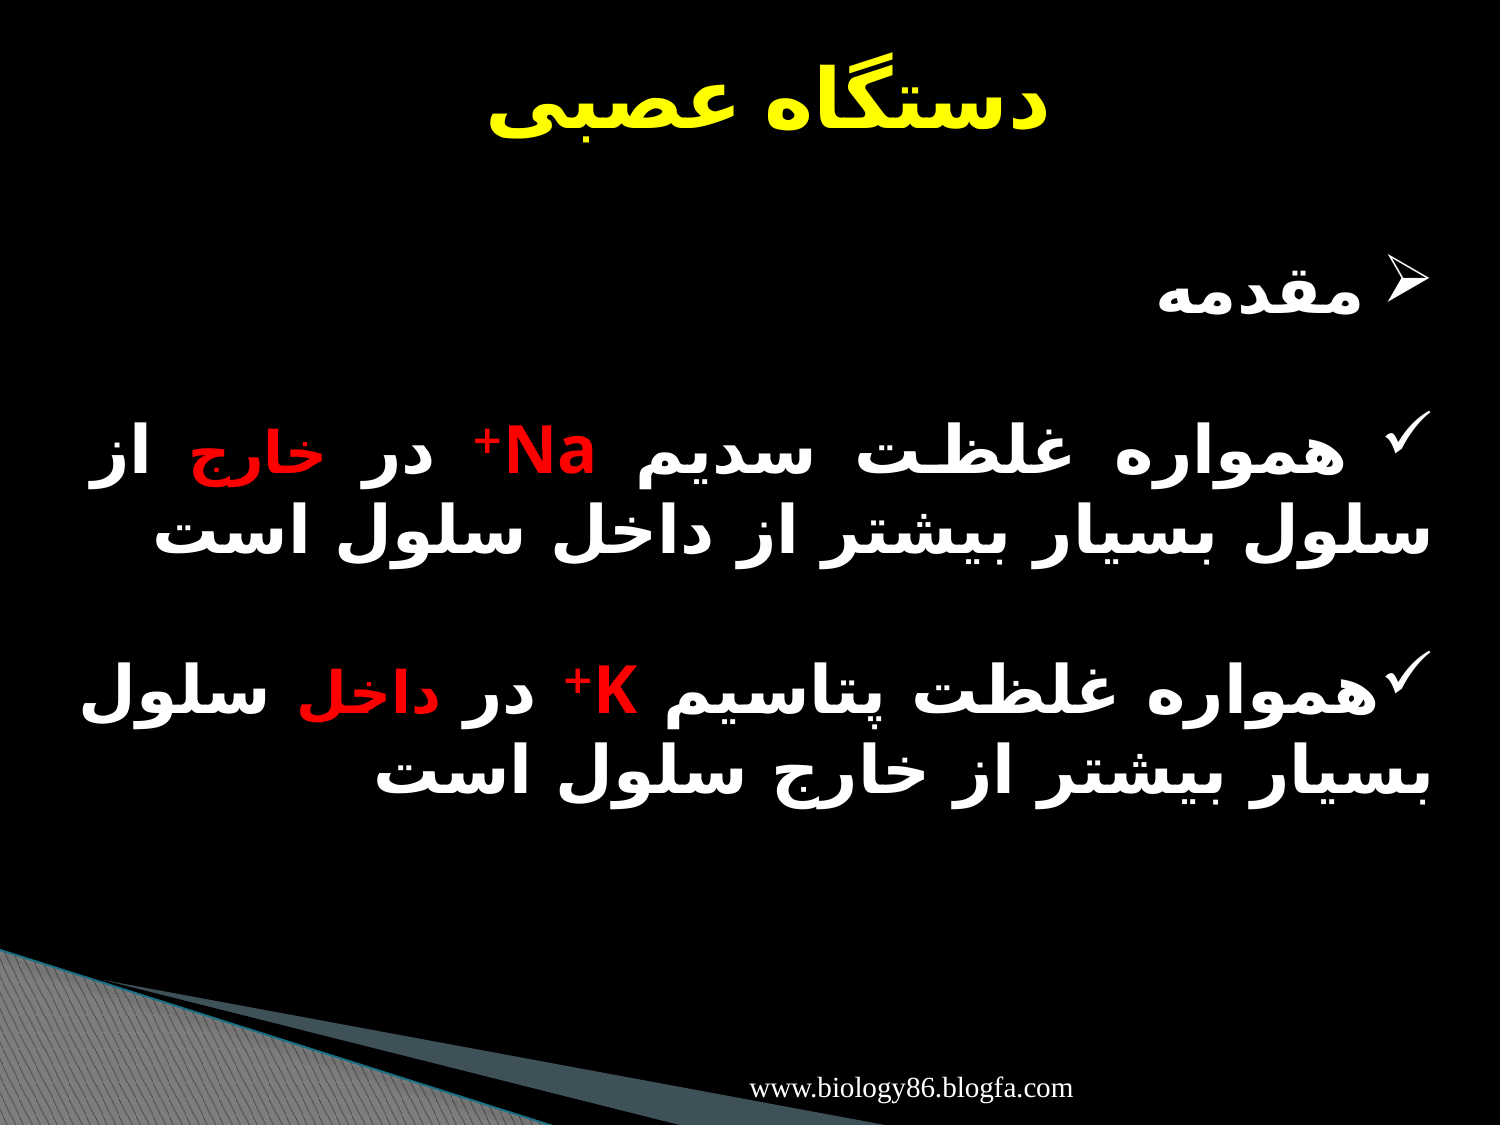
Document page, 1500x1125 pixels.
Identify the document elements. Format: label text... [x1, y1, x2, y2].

text_box مقدمه همواره غلظت سدیم Na+ در خارج از سلول بسیار بیشتر از داخل سلول است همواره غلظت پتاسیم K+ در داخل سلول بسیار بیشتر از خارج سلول است [62, 239, 1450, 894]
picture [0, 952, 543, 1125]
footer www.biology86.blogfa.com [718, 1051, 1105, 1112]
text_box دستگاه عصبی [437, 37, 1100, 153]
